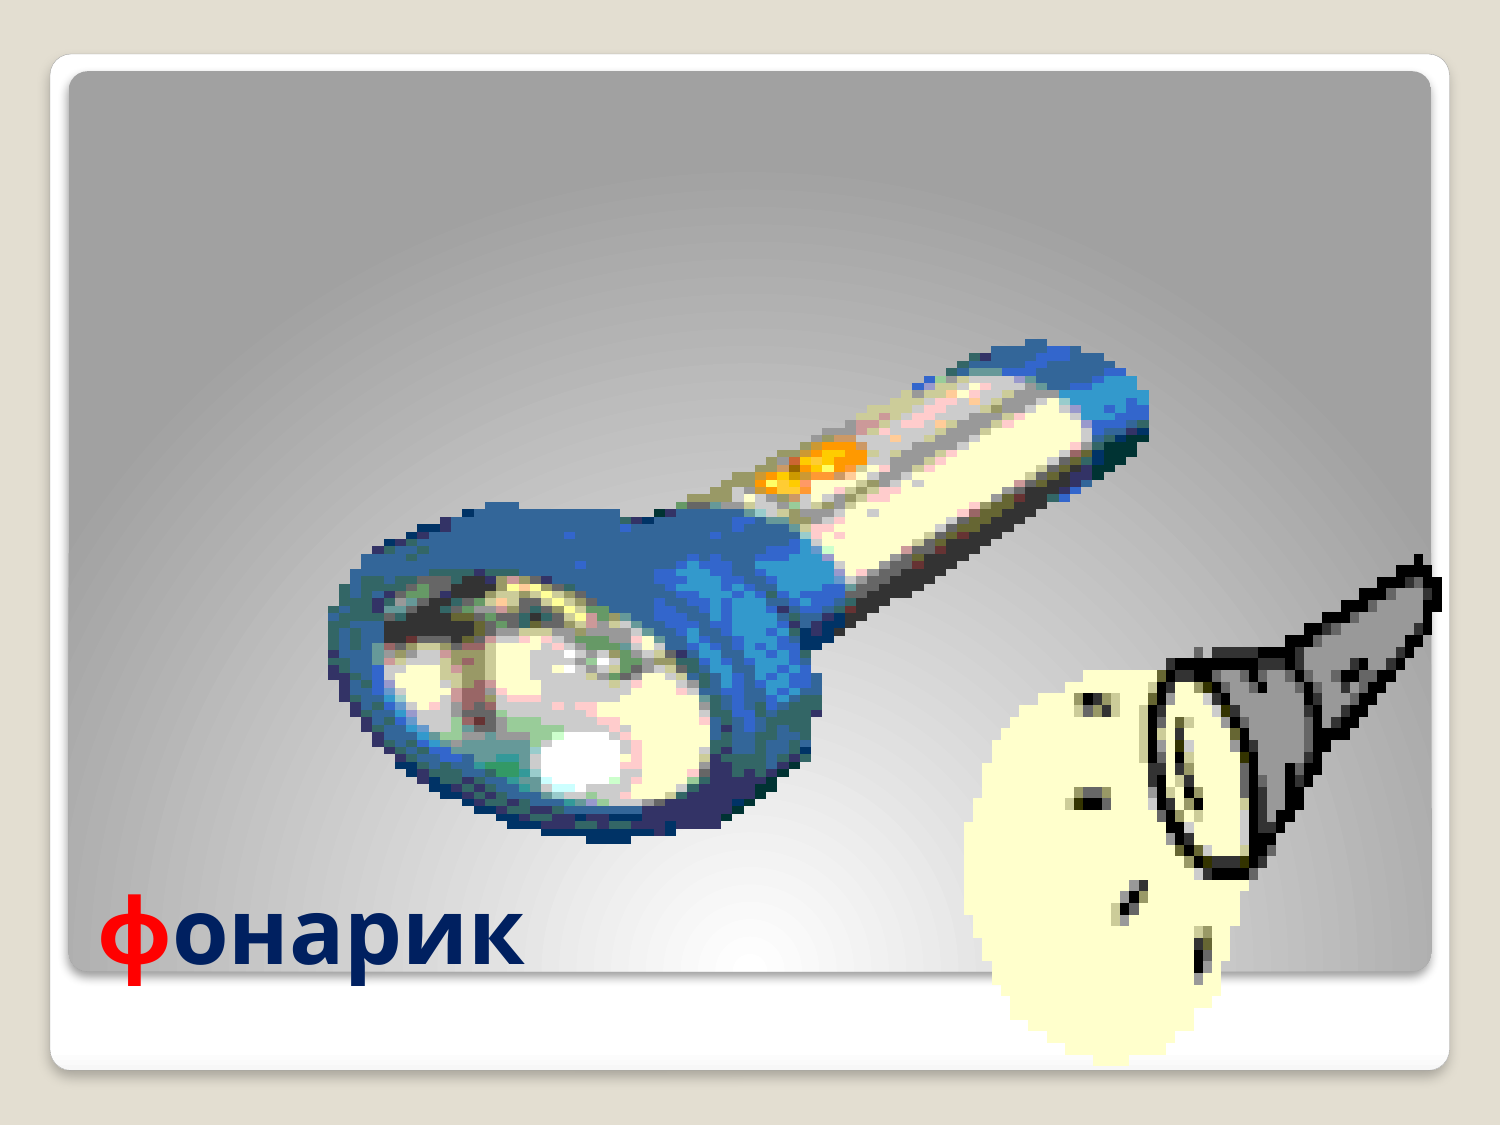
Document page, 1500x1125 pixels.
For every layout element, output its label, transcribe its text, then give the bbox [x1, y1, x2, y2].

picture [937, 554, 1442, 1125]
title фонарик [82, 817, 929, 990]
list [327, 339, 1149, 844]
